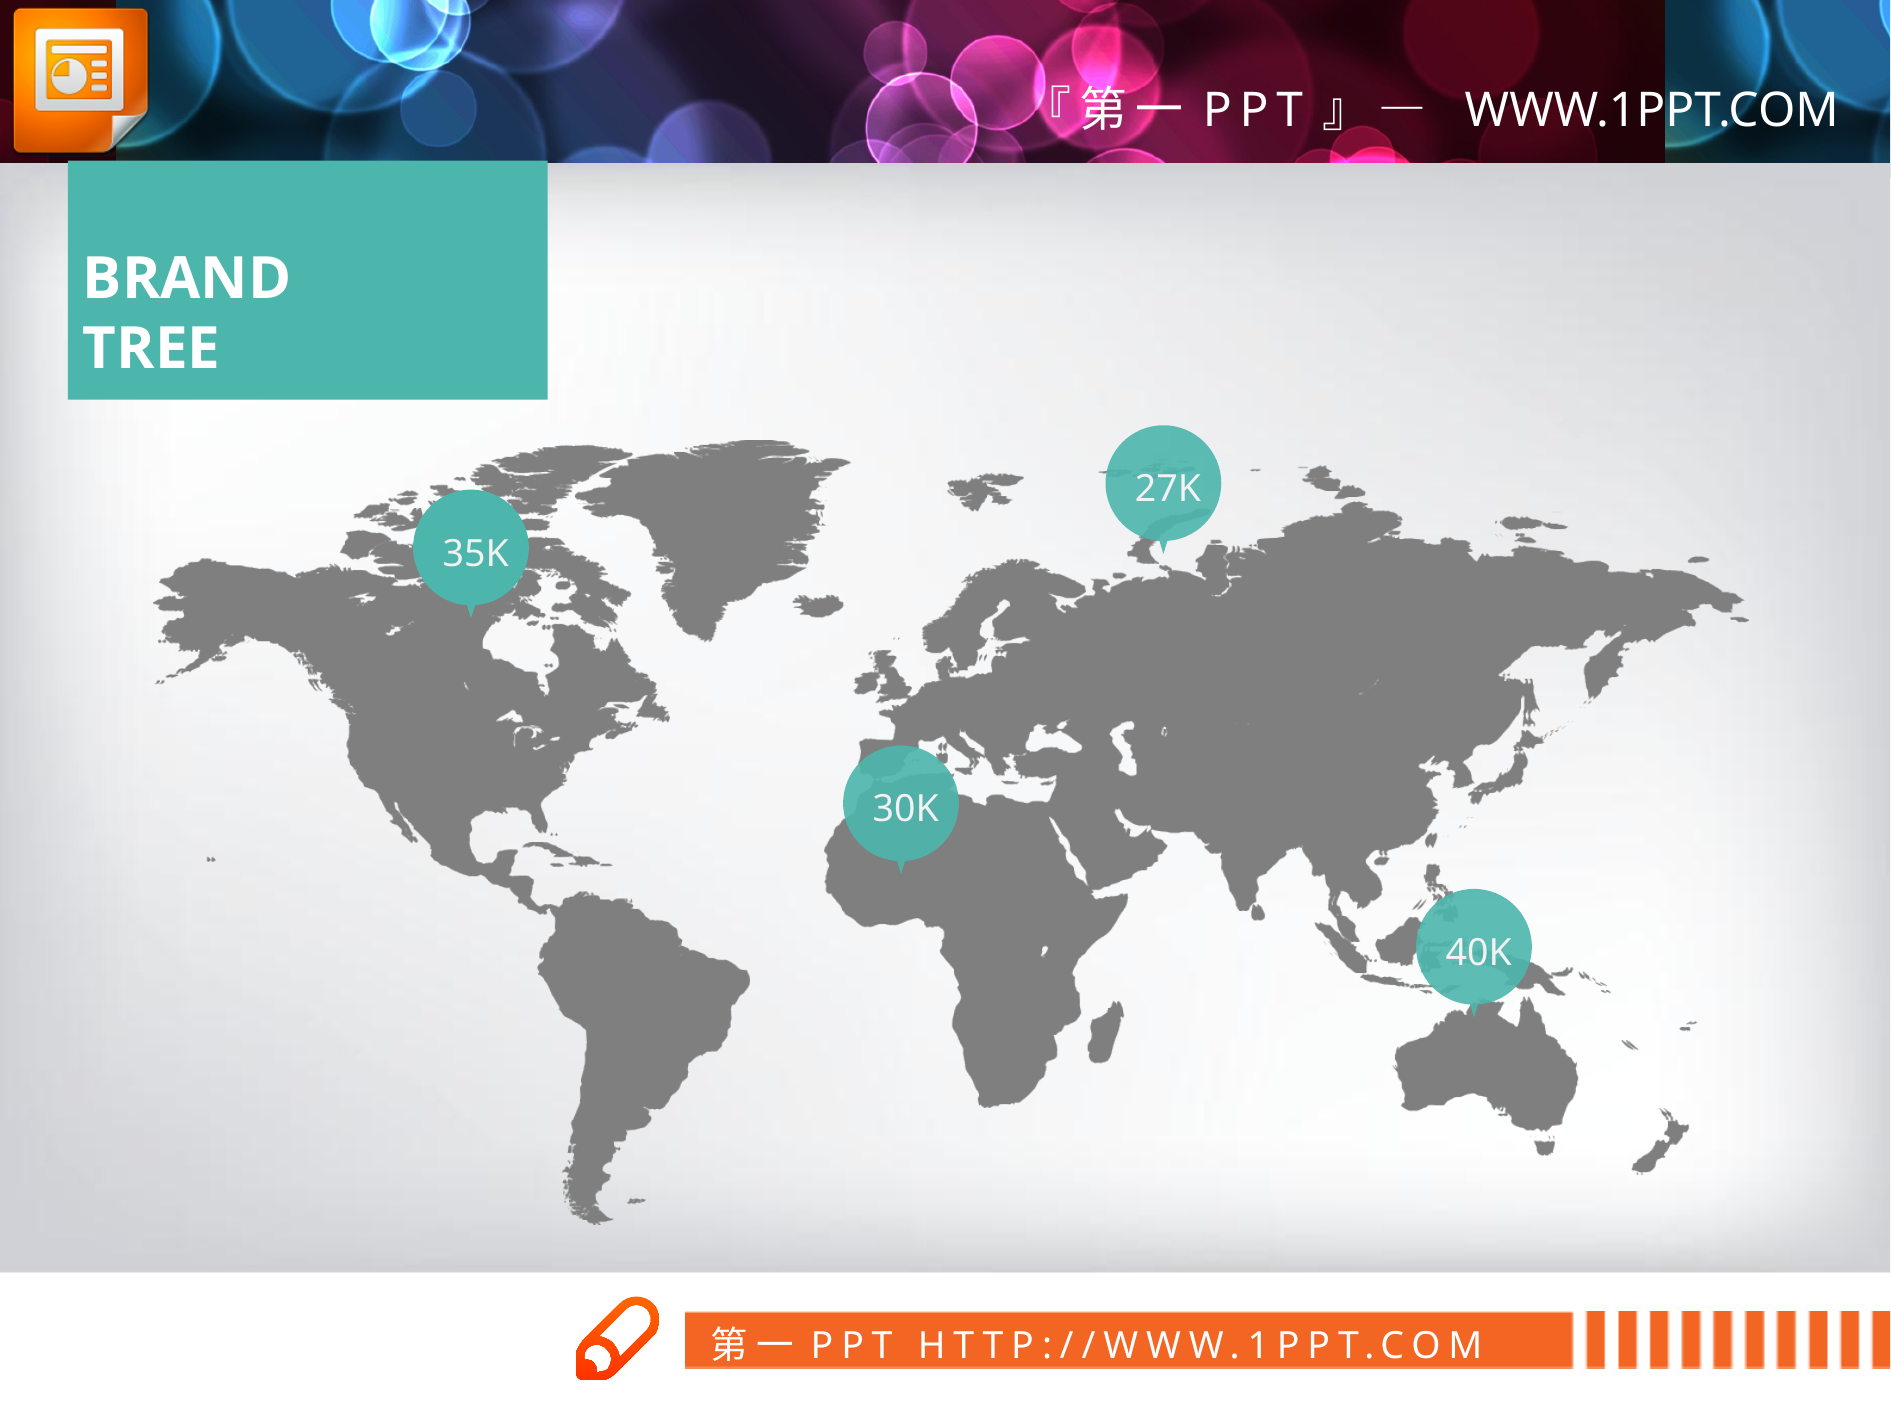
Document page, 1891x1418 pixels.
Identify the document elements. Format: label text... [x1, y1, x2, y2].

text_box [1124, 425, 1202, 440]
picture [0, 0, 1891, 1275]
picture [685, 1311, 1891, 1369]
text_box BRAND TREE [67, 160, 548, 400]
